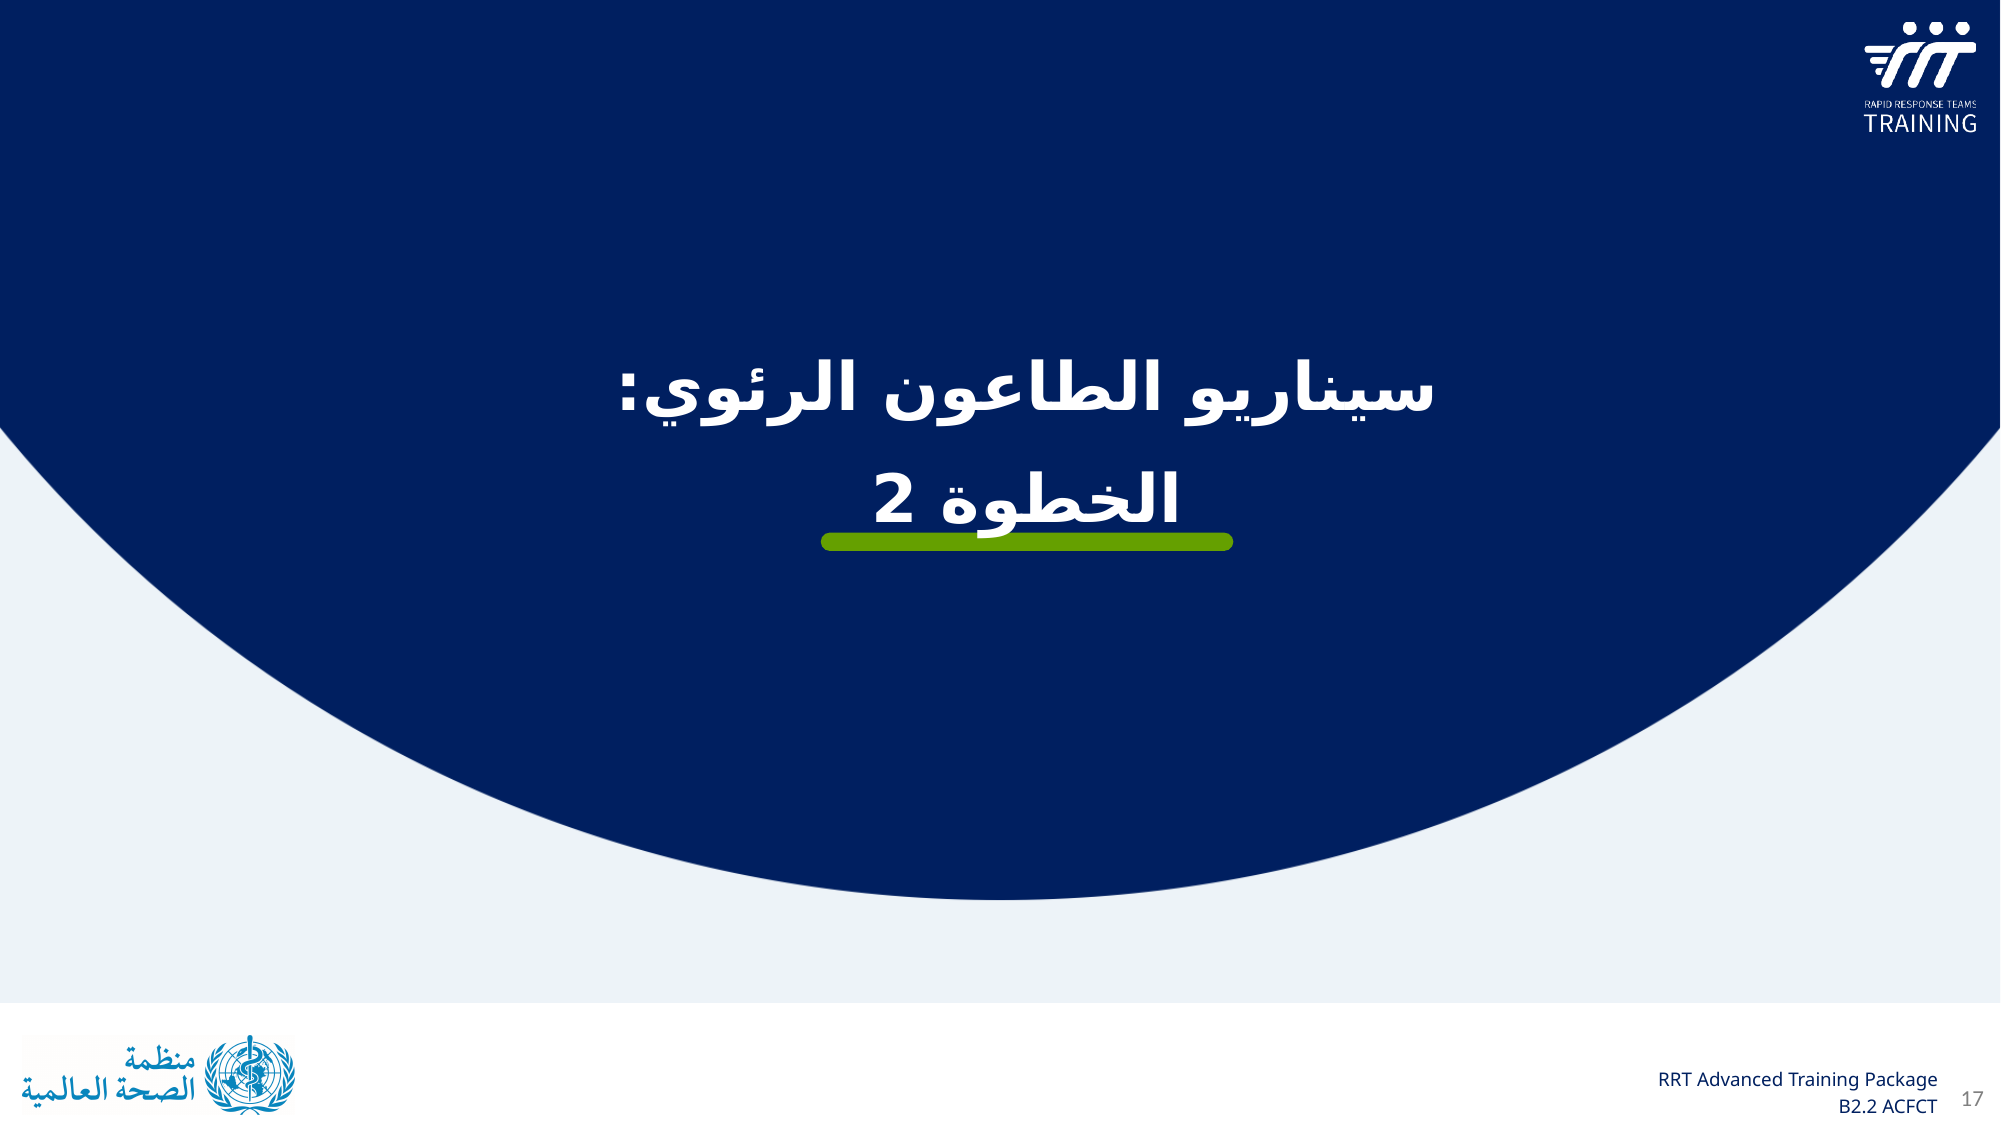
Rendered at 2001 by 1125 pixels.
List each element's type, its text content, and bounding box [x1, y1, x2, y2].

picture [0, 0, 2001, 1003]
picture [252, 1050, 258, 1059]
title سيناريو الطاعون الرئوي: الخطوة 2 [564, 284, 1490, 563]
picture [22, 1035, 295, 1115]
